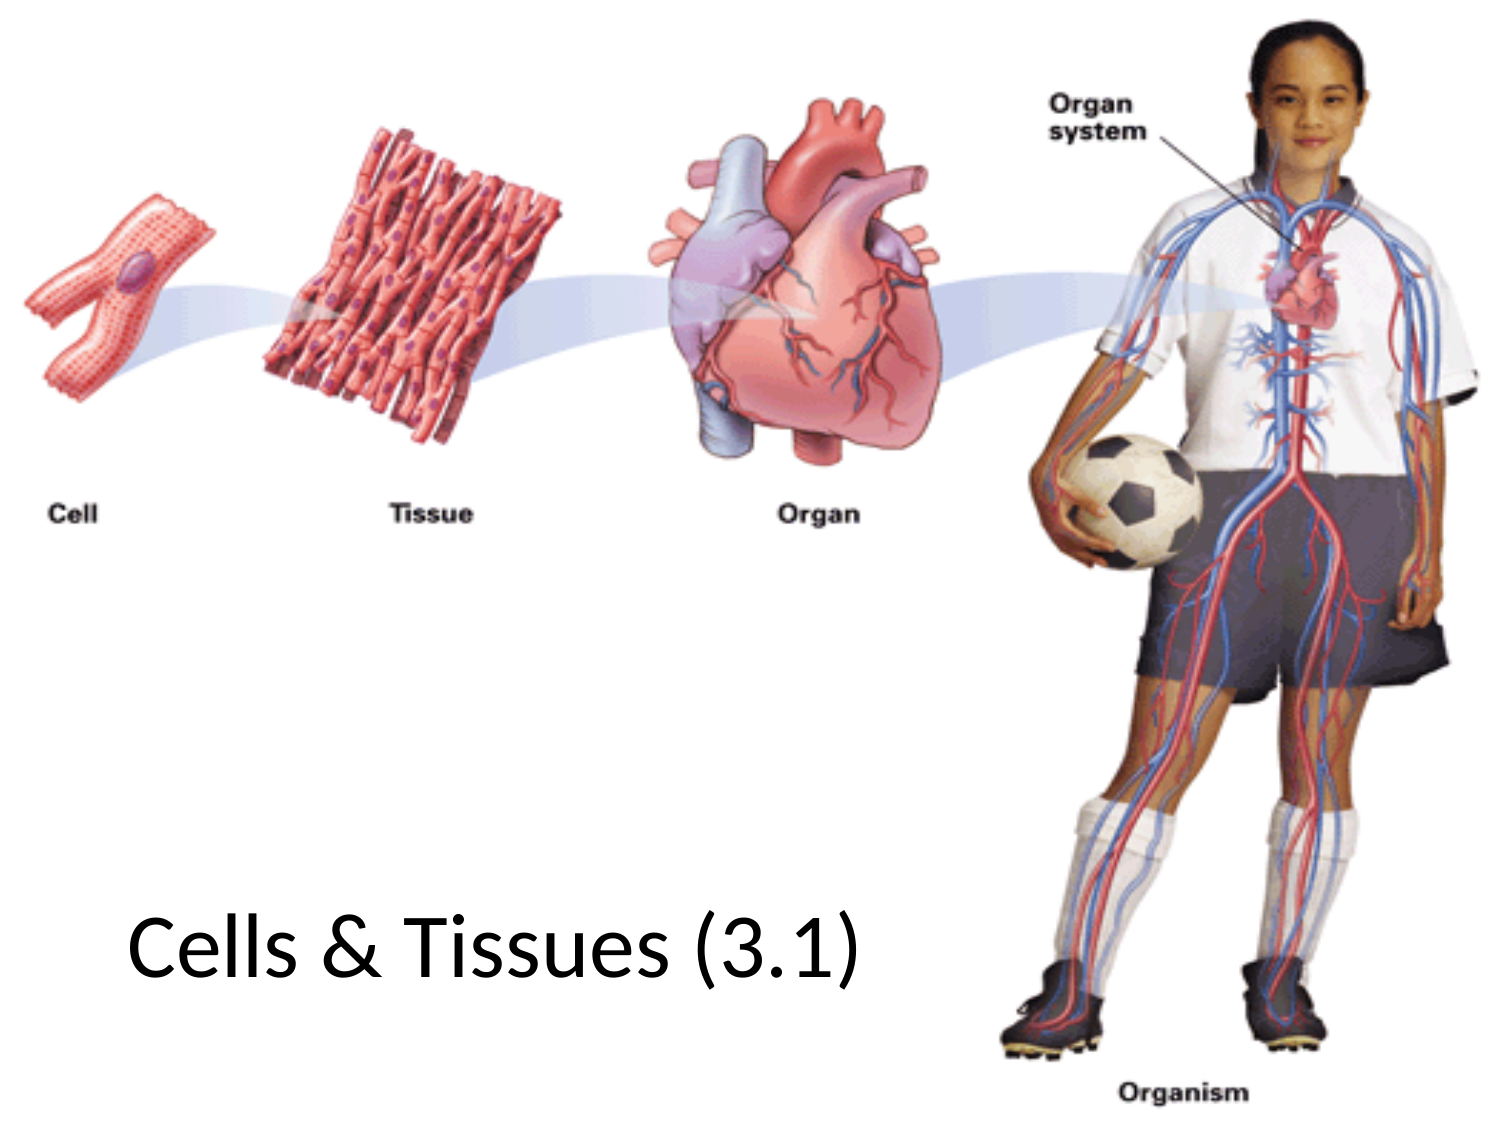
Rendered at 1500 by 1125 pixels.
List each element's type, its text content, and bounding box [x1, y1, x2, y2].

title Cells & Tissues (3.1) [112, 820, 1388, 1062]
picture [0, 0, 1500, 1125]
